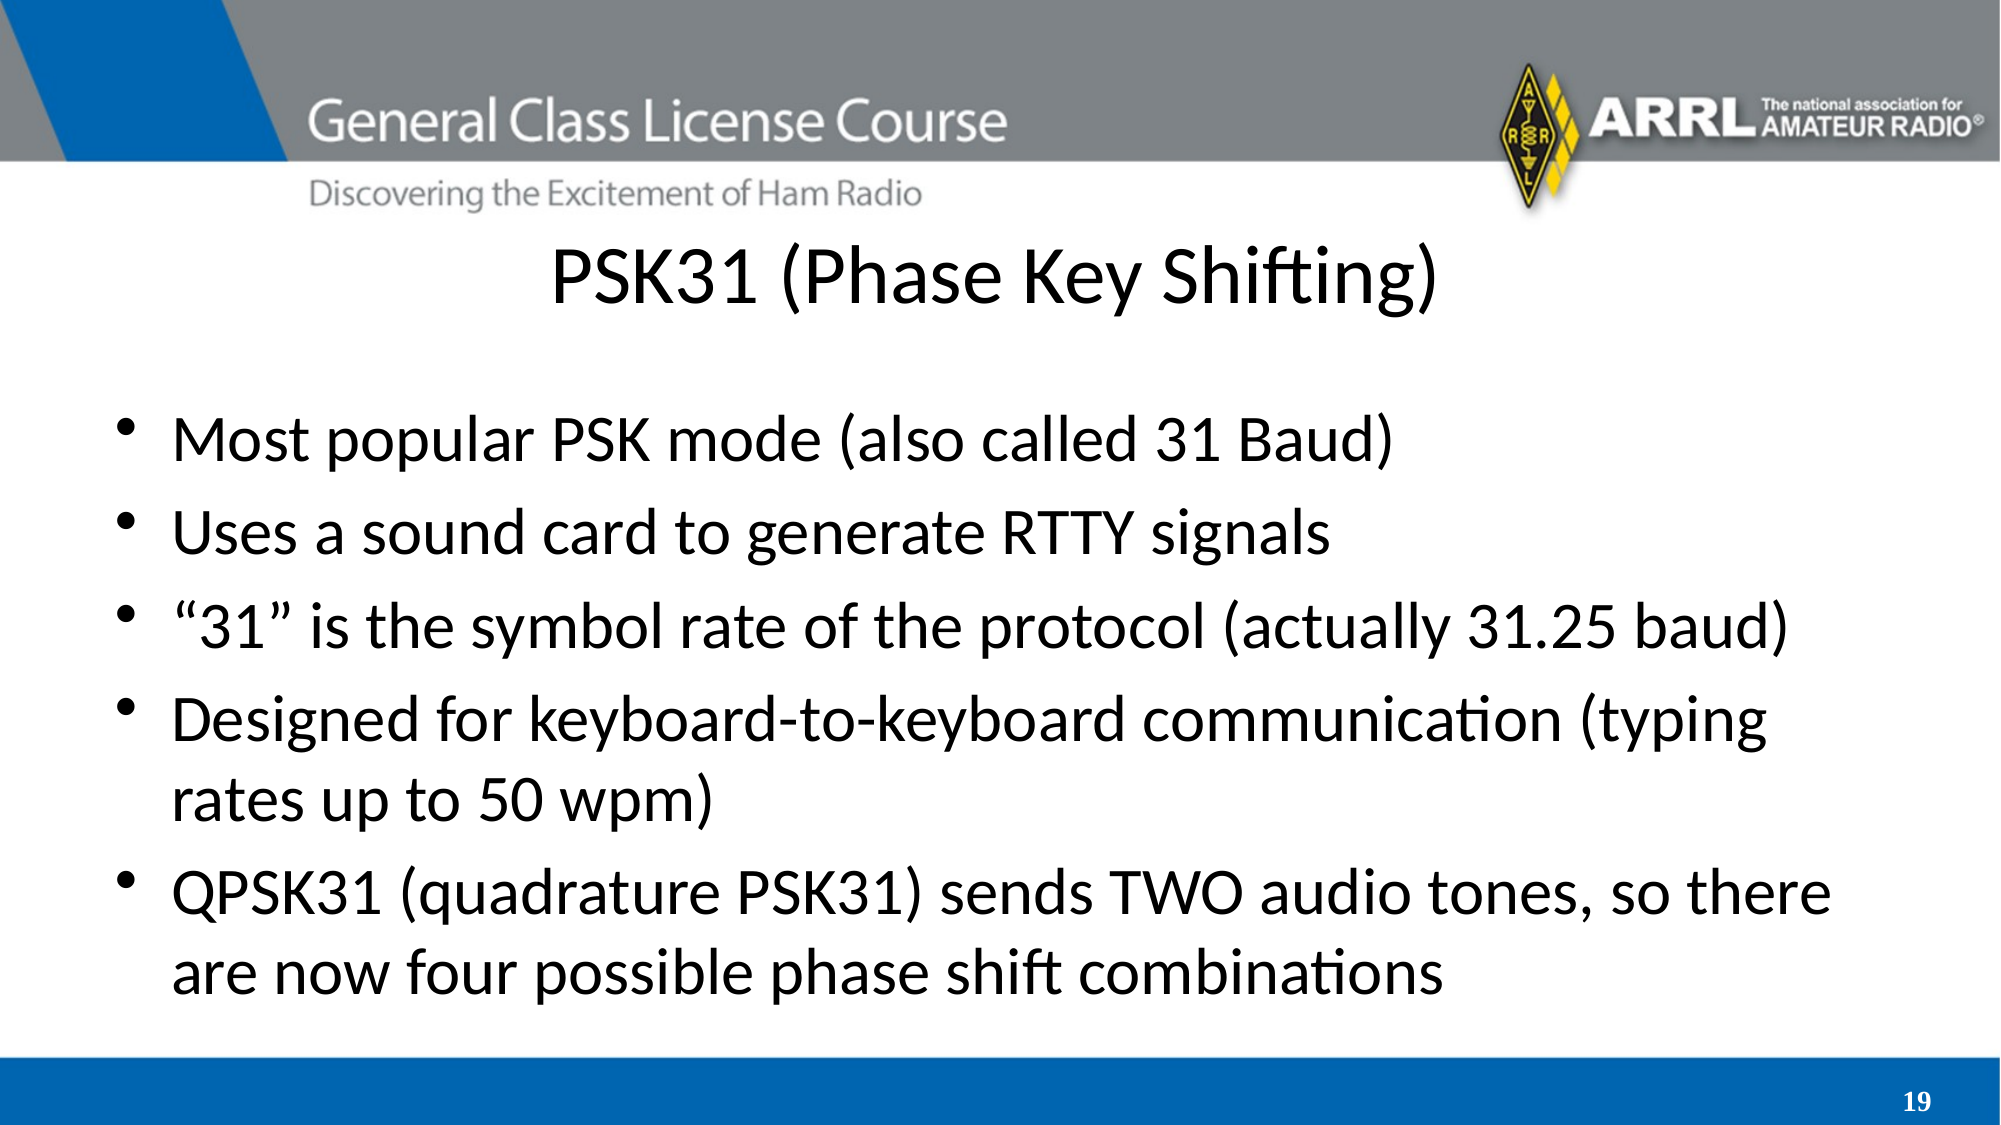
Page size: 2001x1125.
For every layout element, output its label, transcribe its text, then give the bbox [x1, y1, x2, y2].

picture [0, 0, 2001, 1125]
list Most popular PSK mode (also called 31 Baud) Uses a sound card to generate RTTY signals “31” is the symbol rate of the protocol (actually 31.25 baud) Designed for keyboard-to-keyboard communication (typing rates up to 50 wpm) QPSK31 (quadrature PSK31) sends TWO audio tones, so there are now four possible phase shift combinations [99, 387, 1900, 1075]
title PSK31 (Phase Key Shifting) [96, 212, 1897, 356]
